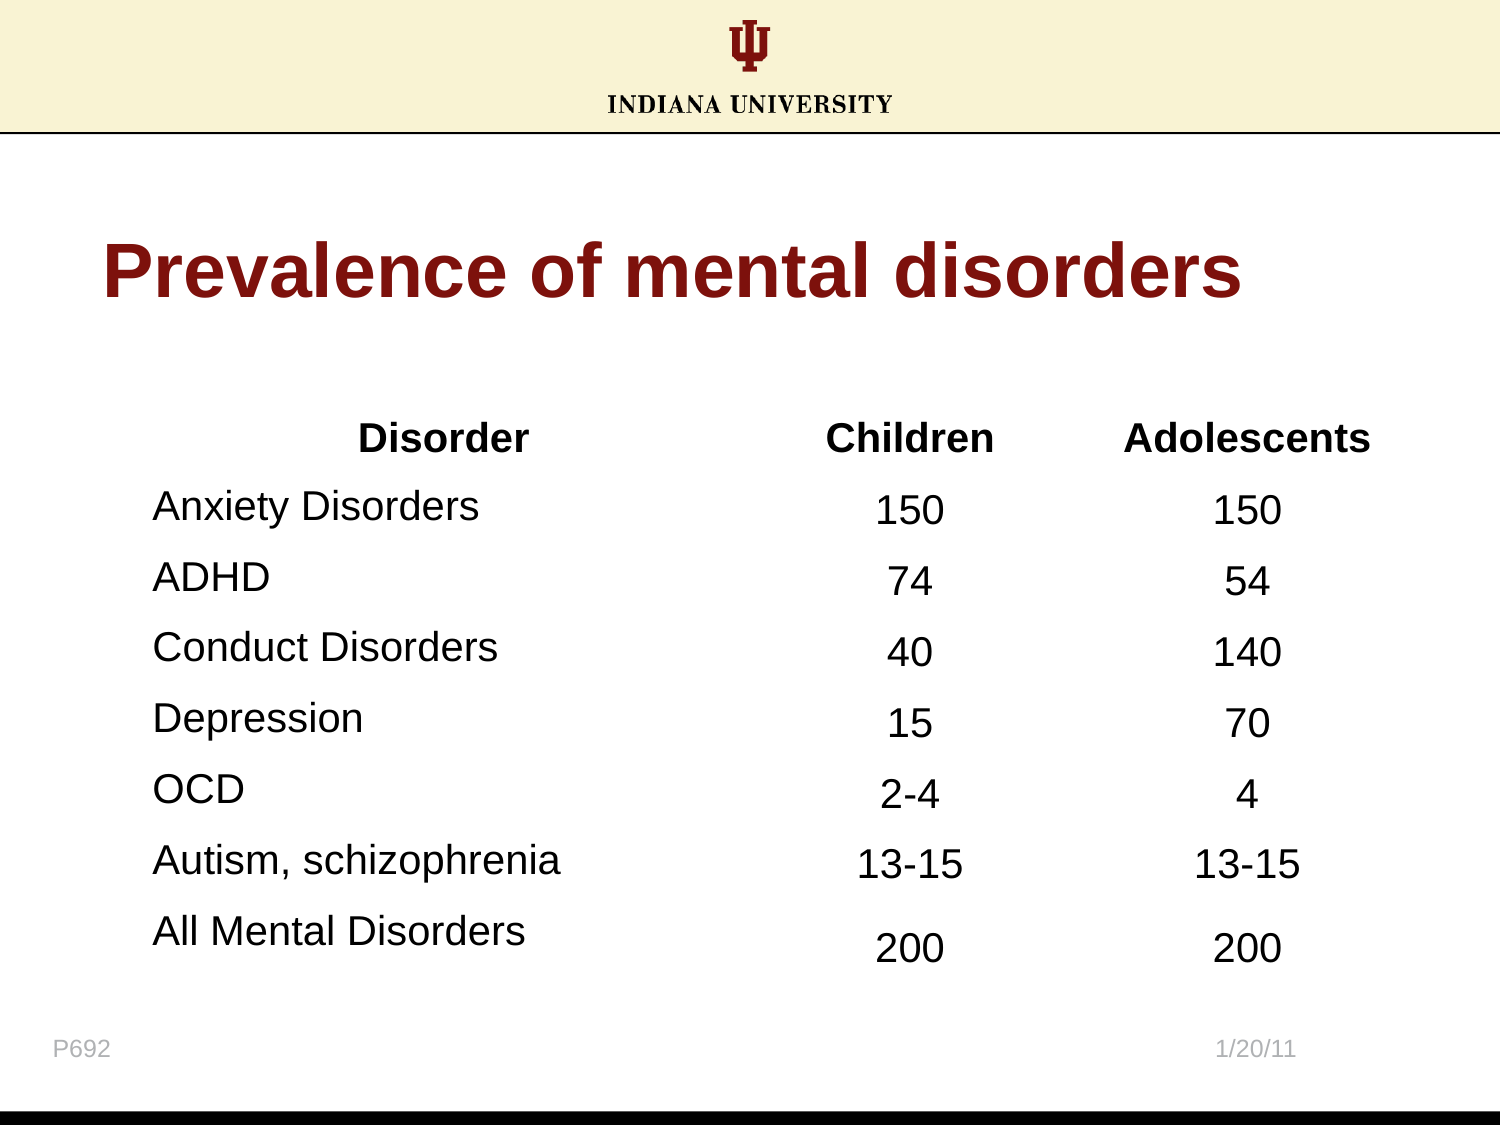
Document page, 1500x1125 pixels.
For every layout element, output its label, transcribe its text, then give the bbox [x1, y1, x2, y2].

table_cell 200 [750, 900, 1070, 997]
table_cell 40 [750, 617, 1070, 687]
table_cell 54 [1070, 546, 1425, 617]
table_cell 13-15 [750, 829, 1070, 900]
table_cell ADHD [137, 546, 750, 617]
table_cell 150 [750, 475, 1070, 546]
table_cell 150 [1070, 475, 1425, 546]
table_header Children [750, 400, 1070, 475]
picture [608, 20, 892, 113]
table_cell 2-4 [750, 758, 1070, 829]
table_cell 70 [1070, 687, 1425, 758]
table_cell All Mental Disorders [137, 900, 750, 997]
table_cell 74 [750, 546, 1070, 617]
table_cell Conduct Disorders [137, 617, 750, 687]
table_cell OCD [137, 758, 750, 829]
table_cell 200 [1070, 900, 1425, 997]
table_cell Anxiety Disorders [137, 475, 750, 546]
table_cell 13-15 [1070, 829, 1425, 900]
title Prevalence of mental disorders [87, 174, 1475, 359]
table_header Adolescents [1070, 400, 1425, 475]
table_cell 140 [1070, 617, 1425, 687]
table_cell 4 [1070, 758, 1425, 829]
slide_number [1199, 1024, 1463, 1076]
footer P692 [37, 1024, 851, 1076]
table_cell 15 [750, 687, 1070, 758]
table_cell Depression [137, 687, 750, 758]
table_header Disorder [137, 400, 750, 475]
table_cell Autism, schizophrenia [137, 829, 750, 900]
